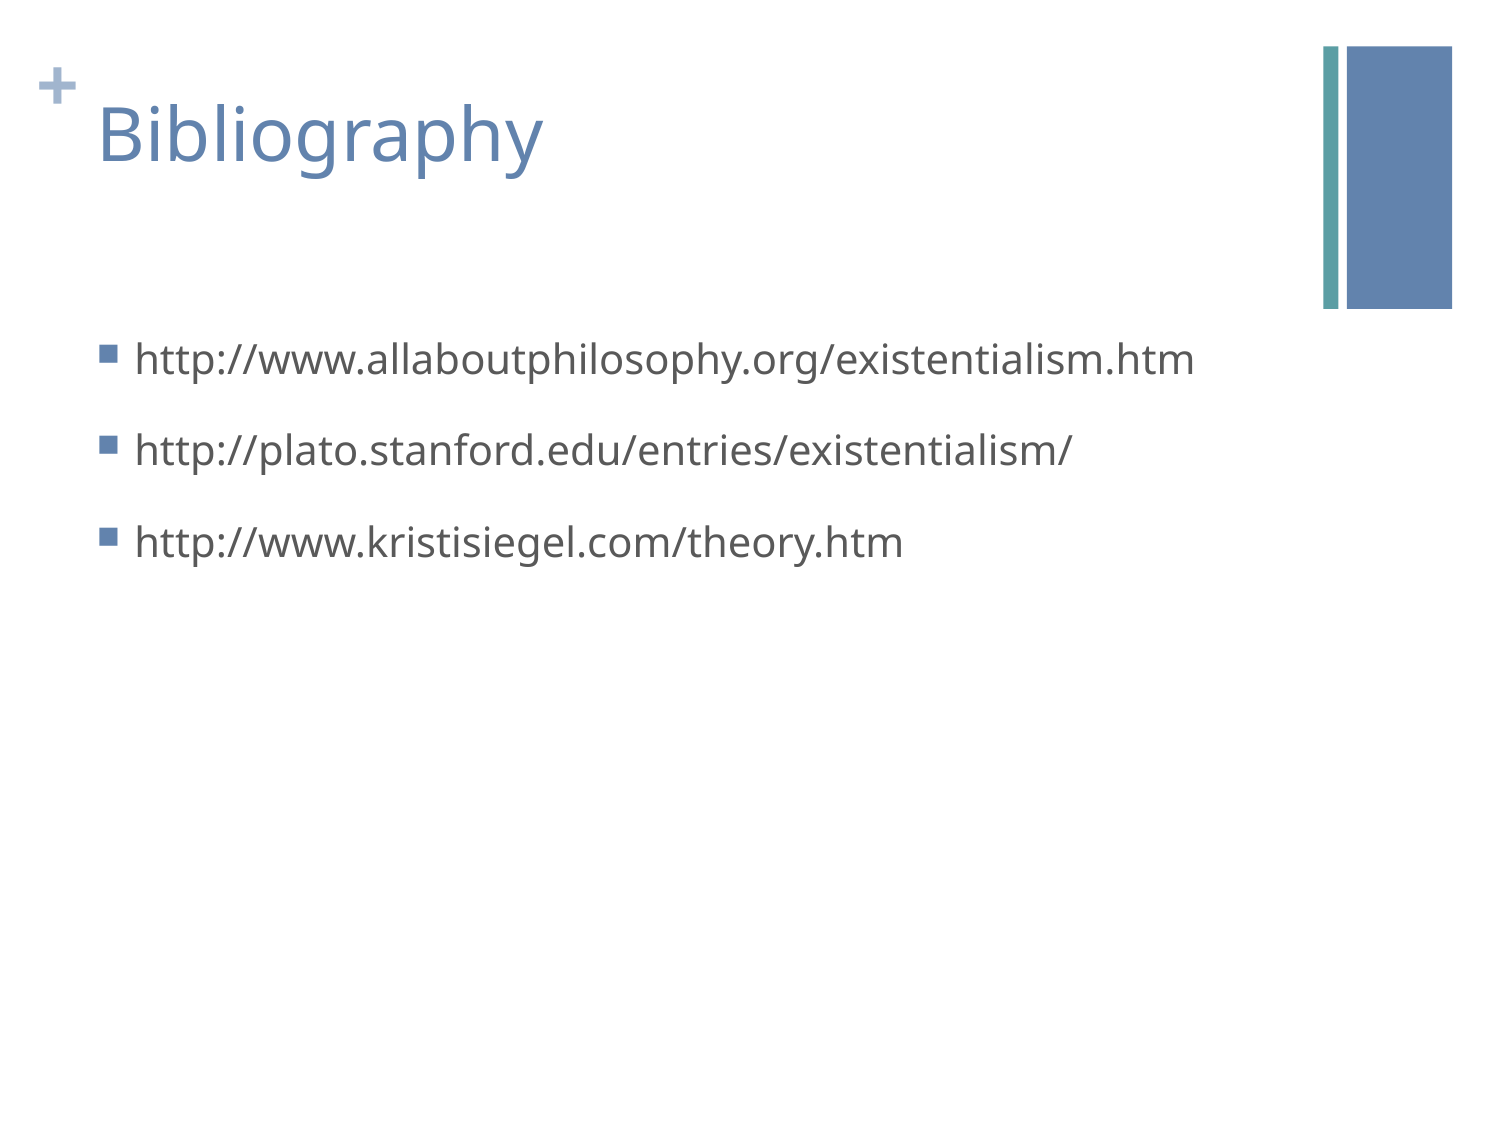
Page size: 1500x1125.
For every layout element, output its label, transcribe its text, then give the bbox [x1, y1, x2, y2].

list http://www.allaboutphilosophy.org/existentialism.htm http://plato.stanford.edu/entries/existentialism/ http://www.kristisiegel.com/theory.htm [81, 324, 1322, 1005]
title Bibliography [81, 79, 1322, 263]
